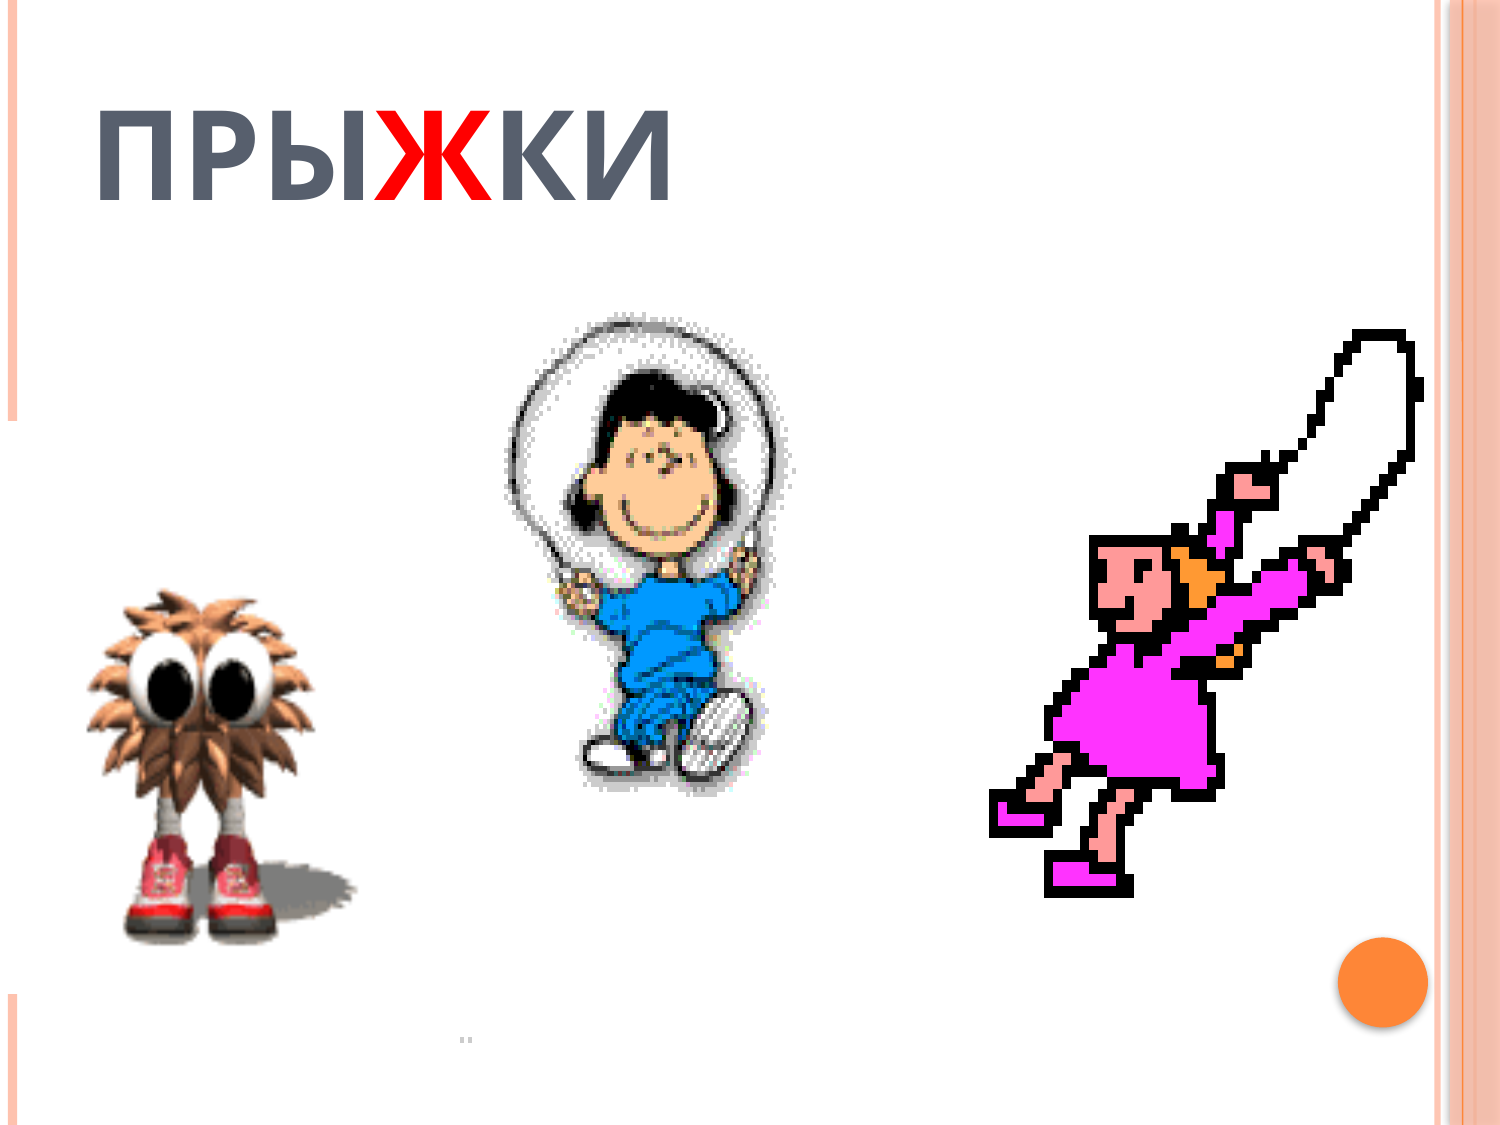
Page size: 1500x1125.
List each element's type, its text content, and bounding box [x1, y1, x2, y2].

title прыжки [75, 45, 1300, 233]
picture [444, 280, 856, 1044]
picture [0, 421, 396, 995]
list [890, 280, 1434, 1009]
